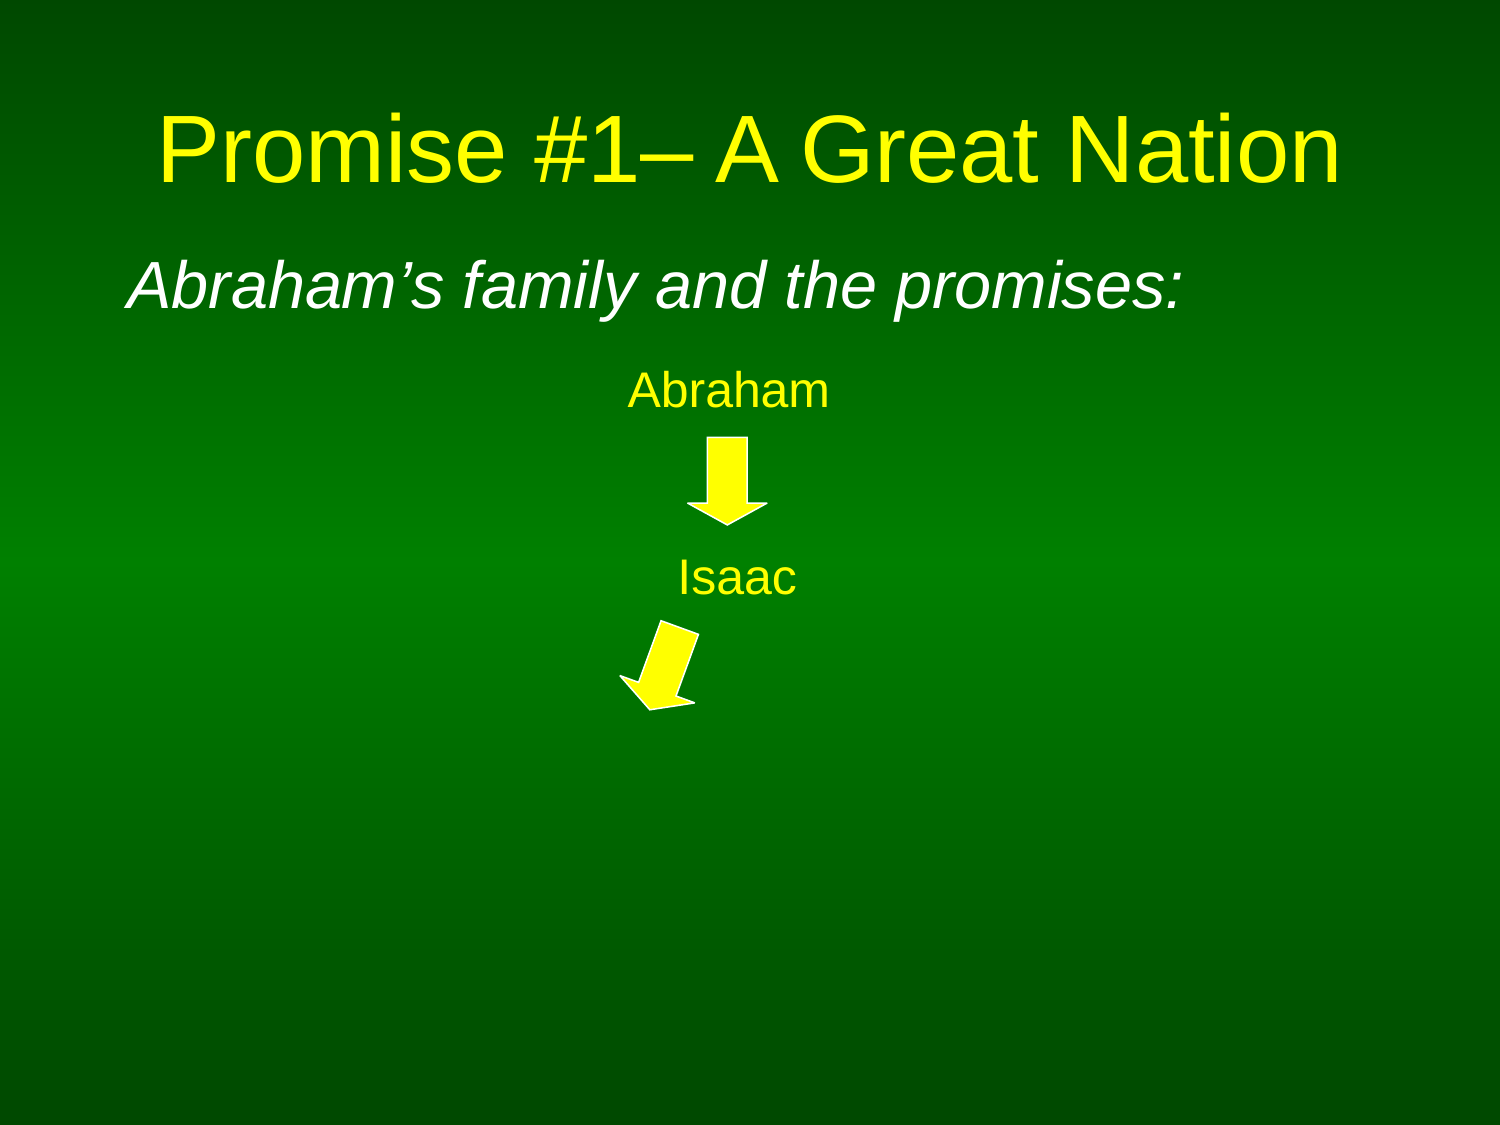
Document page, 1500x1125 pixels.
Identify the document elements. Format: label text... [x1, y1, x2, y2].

text_box Abraham [612, 349, 846, 425]
text_box [619, 620, 699, 710]
text_box [687, 437, 768, 525]
text_box Isaac [662, 537, 812, 613]
title Promise #1– A Great Nation [37, 50, 1463, 238]
list Abraham’s family and the promises: [112, 249, 1388, 338]
